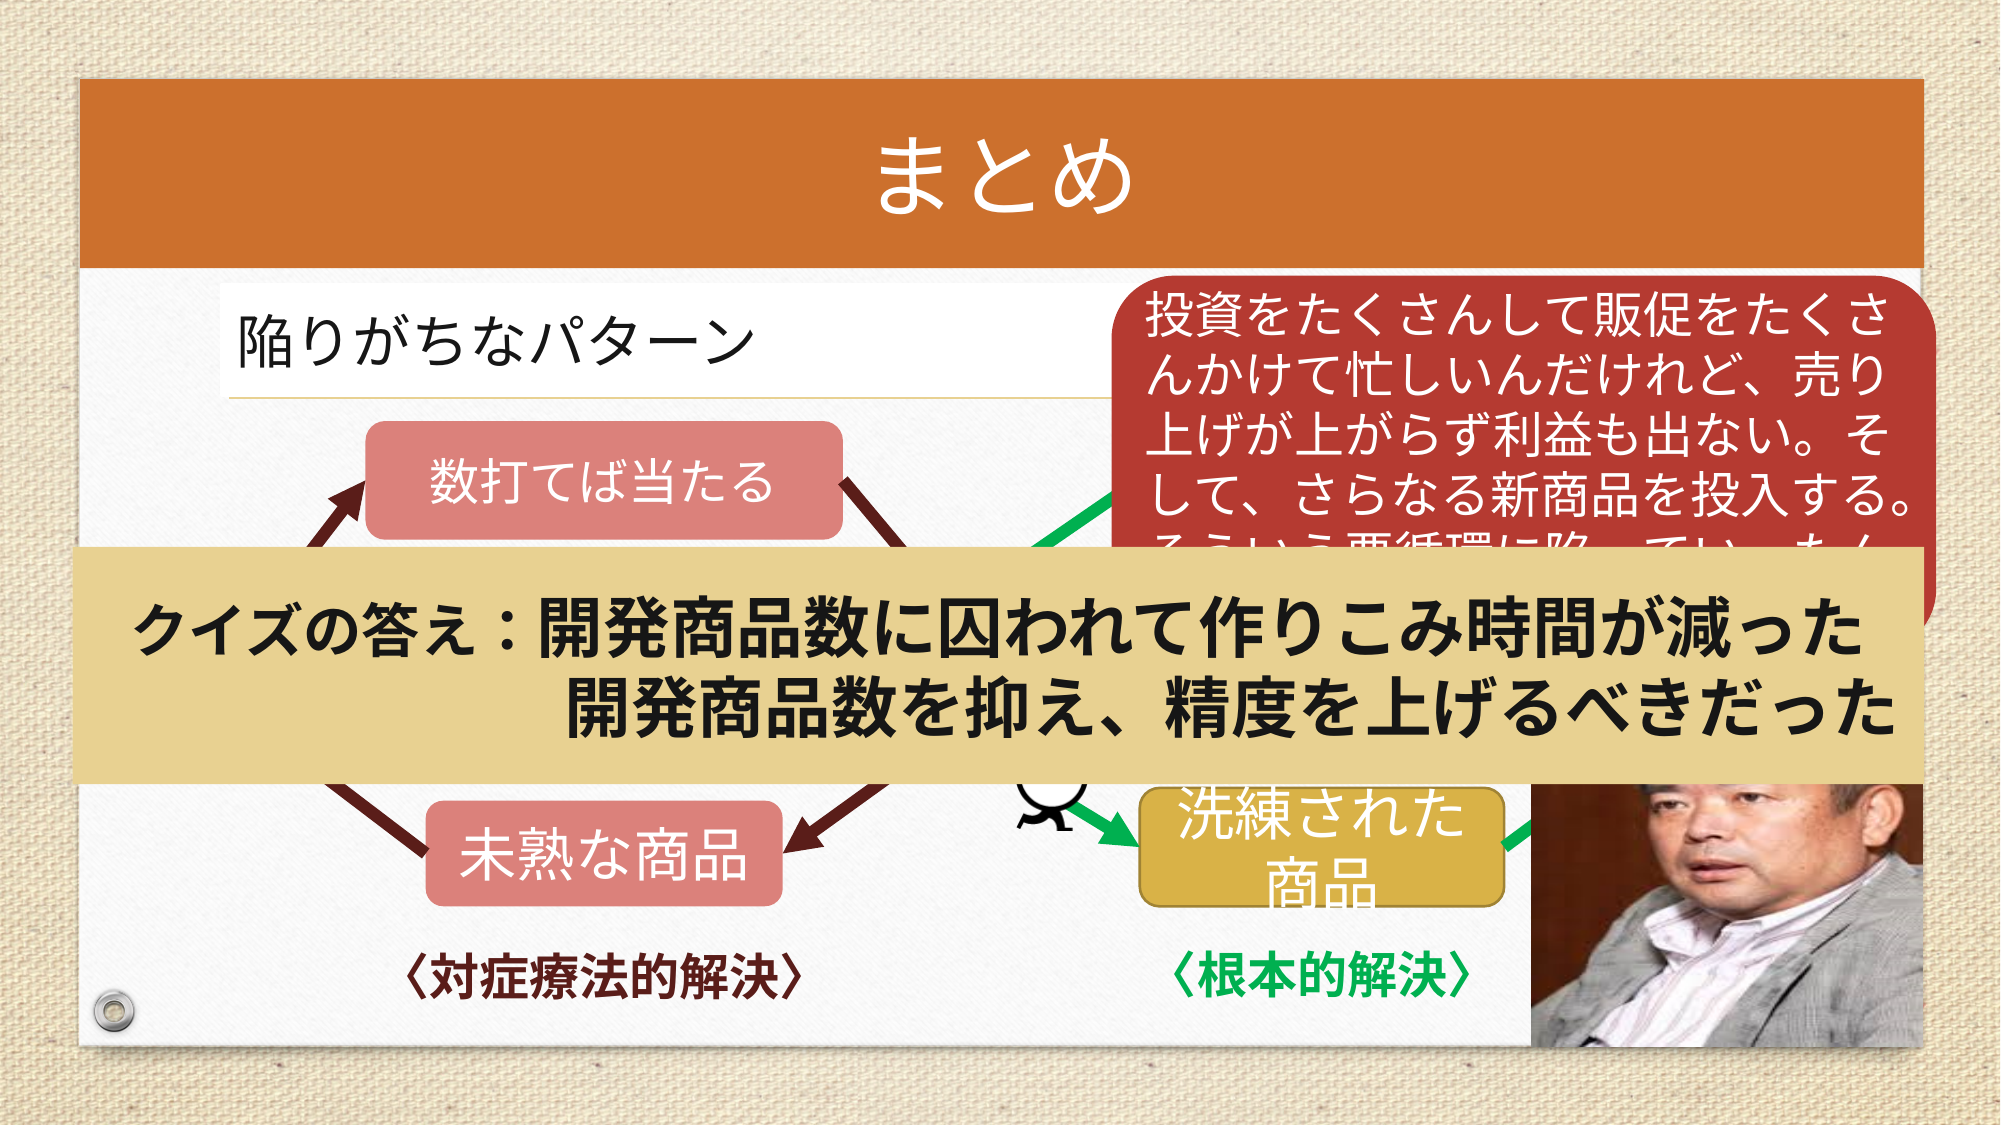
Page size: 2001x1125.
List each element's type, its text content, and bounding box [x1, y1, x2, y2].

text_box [1503, 479, 1658, 611]
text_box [1503, 732, 1531, 848]
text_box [842, 480, 950, 610]
text_box 〈根本的解決〉 [991, 925, 1531, 1022]
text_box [265, 731, 426, 854]
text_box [265, 480, 366, 610]
title まとめ [79, 78, 1925, 270]
picture [0, 0, 2001, 1125]
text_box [782, 731, 952, 854]
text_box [950, 731, 1140, 848]
text_box 未熟な商品 [424, 799, 785, 908]
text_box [950, 479, 1140, 610]
text_box 投資をたくさんして販促をたくさんかけて忙しいんだけれど、売り上げが上がらず利益も出ない。そして、さらなる新商品を投入する。そういう悪循環に陥っていったんです。 [1110, 274, 1938, 628]
text_box 陥りがちなパターン [220, 283, 1140, 397]
text_box 数打てば当たる [364, 419, 845, 542]
text_box クイズの答え：開発商品数に囚われて作りこみ時間が減った 開発商品数を抑え、精度を上げるべきだった [71, 546, 1925, 785]
text_box 〈対症療法的解決〉 [285, 919, 923, 1031]
text_box 洗練された商品 [1138, 786, 1506, 908]
